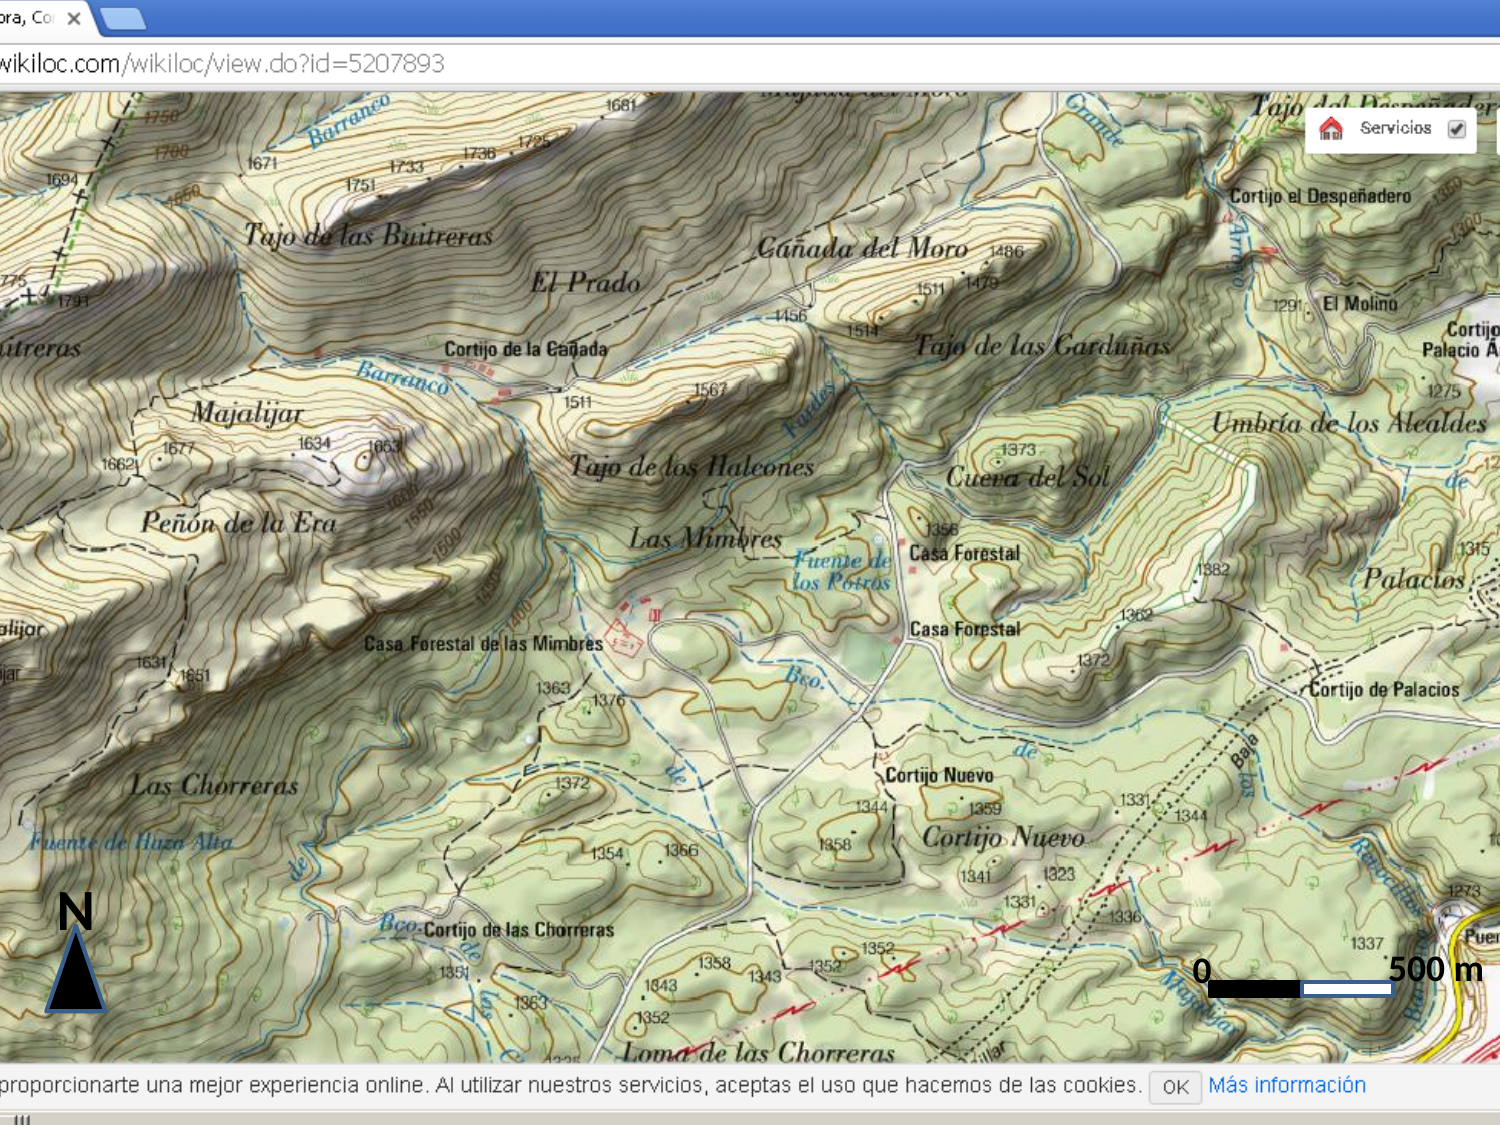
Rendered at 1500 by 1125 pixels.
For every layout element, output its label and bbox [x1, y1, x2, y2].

picture [0, 0, 1500, 1125]
text_box [40, 864, 111, 1012]
text_box [1180, 936, 1500, 1008]
